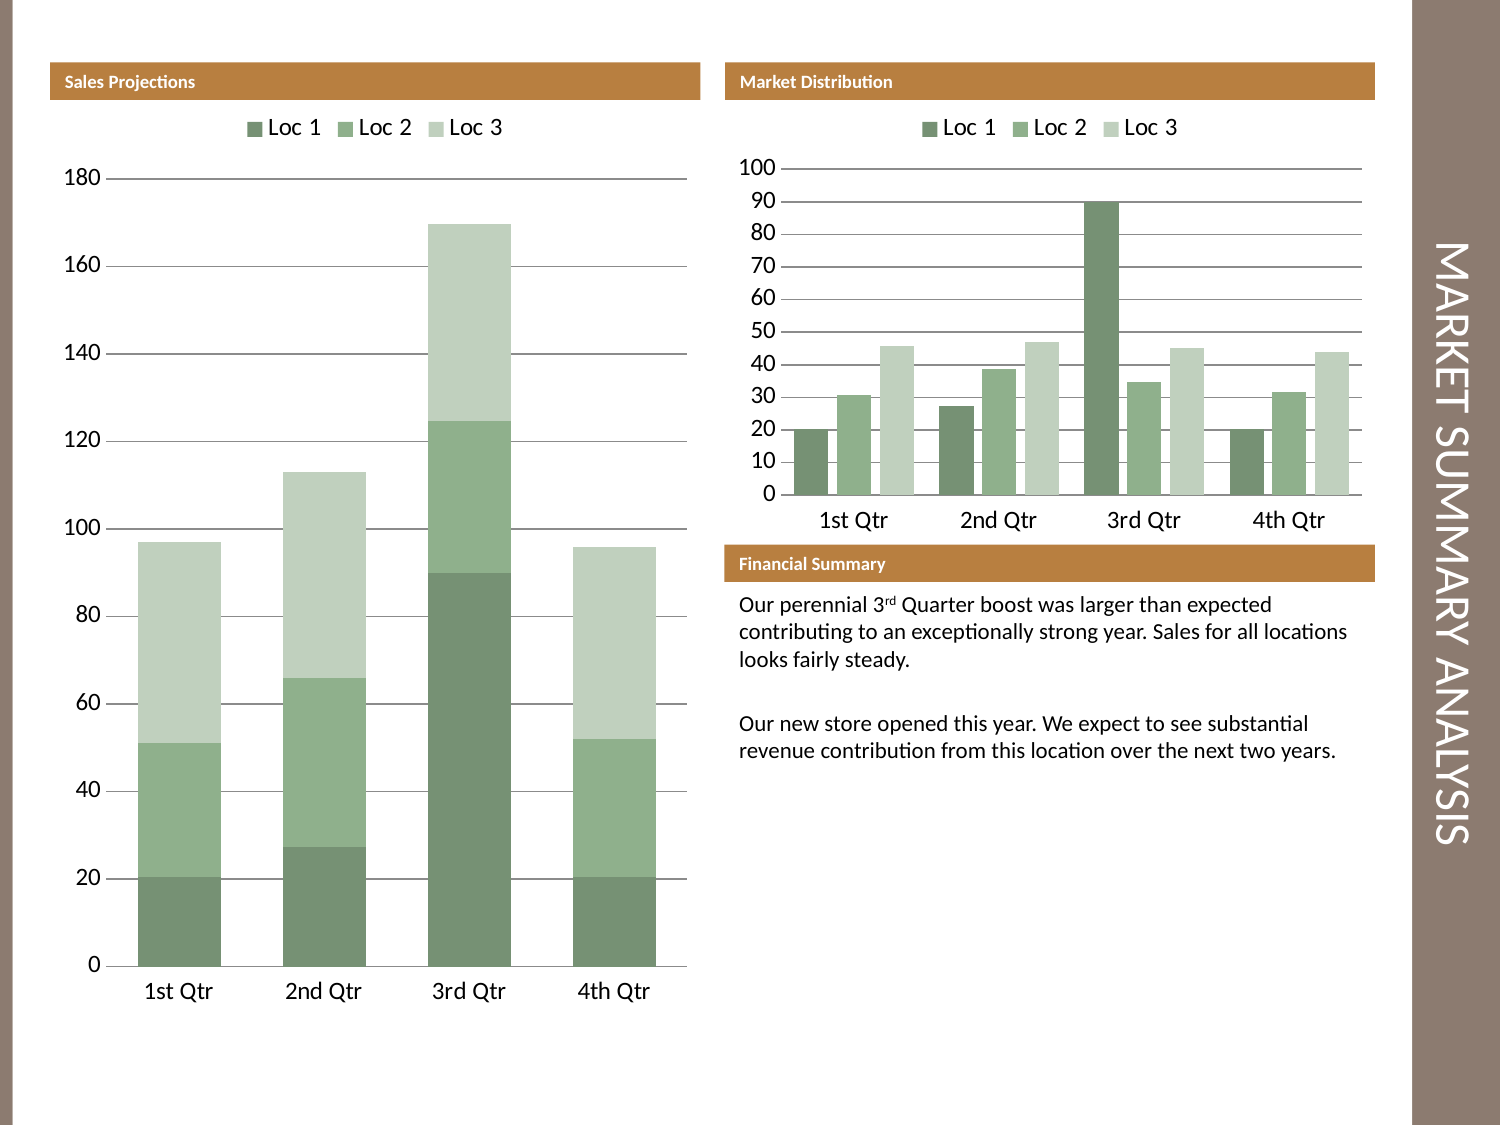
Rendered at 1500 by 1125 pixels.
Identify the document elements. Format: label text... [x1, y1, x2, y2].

list Financial Summary [724, 555, 1375, 582]
list Market Distribution [725, 62, 1375, 99]
list Our perennial 3rd Quarter boost was larger than expected contributing to an exceptionally strong year. Sales for all locations looks fairly steady. Our new store opened this year. We expect to see substantial revenue contribution from this location over the next two years. [724, 582, 1375, 1027]
list Sales Projections [50, 62, 701, 99]
title Market Summary Analysis [1412, 62, 1500, 1025]
text_box [0, 0, 16, 1125]
chart [49, 99, 701, 1026]
text_box [1409, 0, 1500, 1125]
chart [724, 99, 1376, 545]
